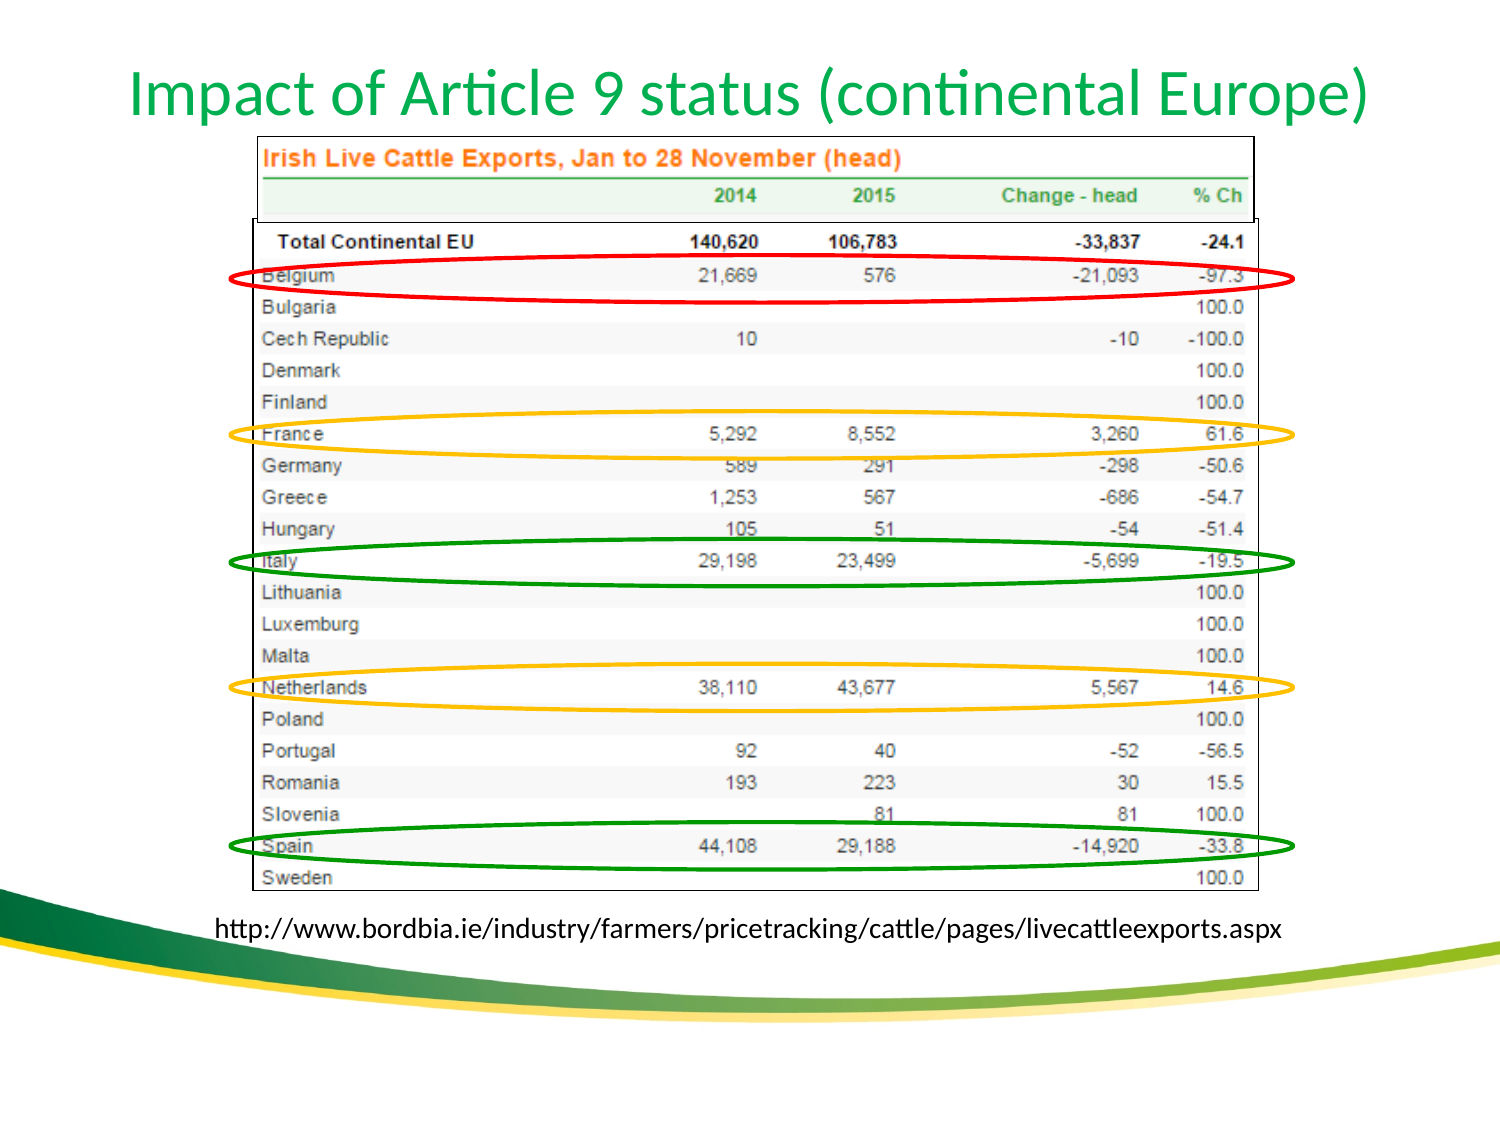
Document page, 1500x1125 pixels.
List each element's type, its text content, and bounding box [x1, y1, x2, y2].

title Impact of Article 9 status (continental Europe) [75, 0, 1425, 183]
text_box [228, 679, 248, 696]
text_box [228, 270, 248, 288]
text_box [1263, 424, 1295, 445]
text_box [1263, 835, 1295, 856]
text_box [1263, 268, 1295, 289]
text_box http://www.bordbia.ie/industry/farmers/pricetracking/cattle/pages/livecattleexports.aspx [199, 901, 1298, 952]
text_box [253, 136, 1259, 891]
text_box [228, 837, 248, 855]
picture [0, 835, 1500, 1125]
text_box [228, 554, 248, 571]
text_box [1263, 552, 1295, 573]
text_box [1263, 677, 1295, 698]
text_box [228, 426, 248, 444]
